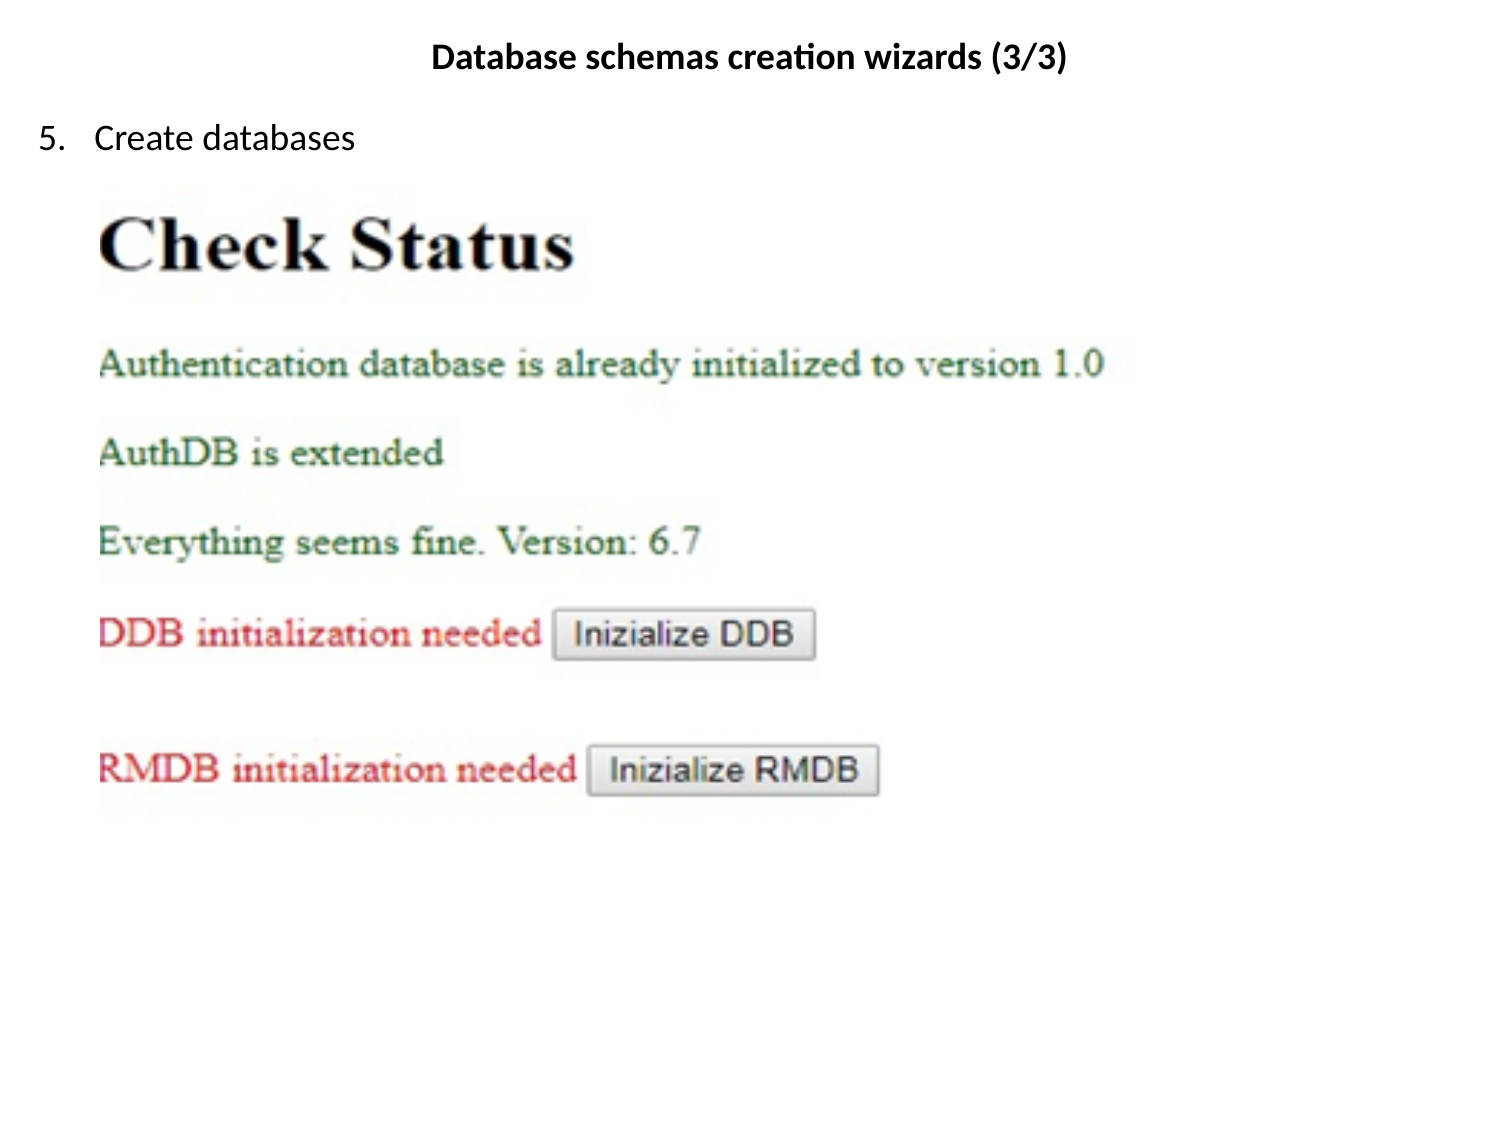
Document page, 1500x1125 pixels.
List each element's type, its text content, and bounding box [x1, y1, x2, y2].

text_box Database schemas creation wizards (3/3) [53, 24, 1447, 84]
text_box Create databases [23, 105, 1465, 166]
picture [100, 186, 1137, 835]
